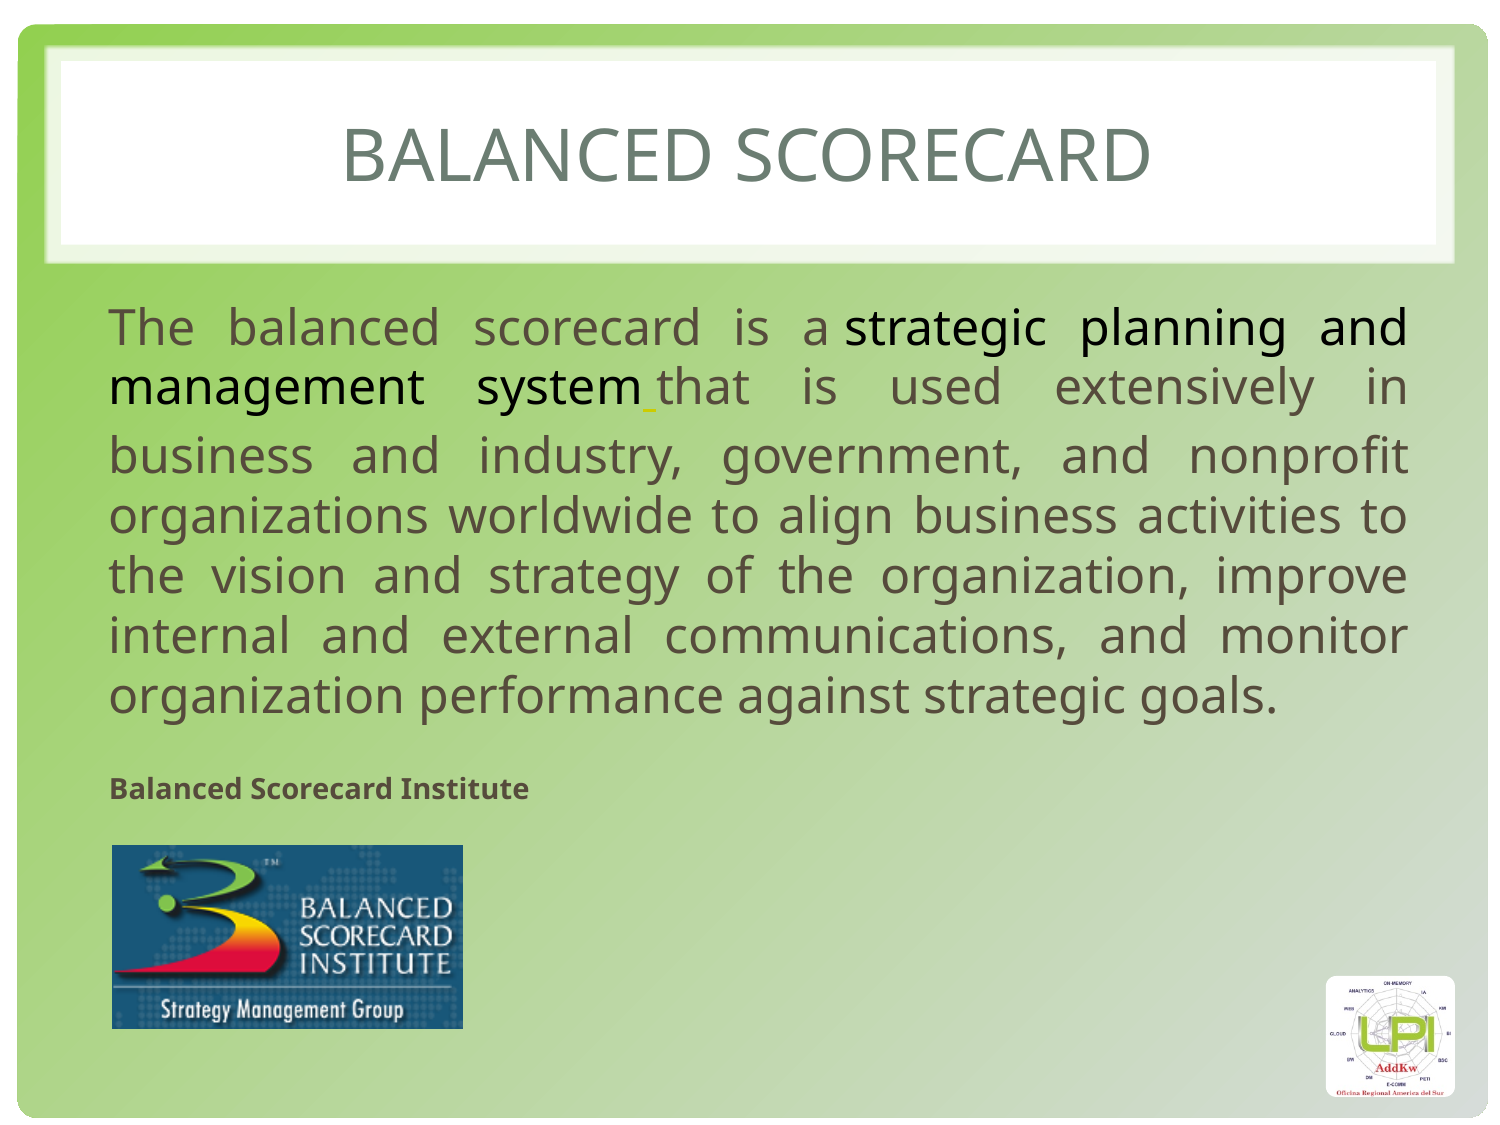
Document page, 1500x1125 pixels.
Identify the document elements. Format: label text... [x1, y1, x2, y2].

list The balanced scorecard is a strategic planning and management system that is used extensively in business and industry, government, and nonprofit organizations worldwide to align business activities to the vision and strategy of the organization, improve internal and external communications, and monitor organization performance against strategic goals. Balanced Scorecard Institute [75, 287, 1425, 1005]
picture [111, 845, 463, 1030]
picture [1325, 975, 1455, 1097]
title Balanced Scorecard [69, 66, 1425, 238]
